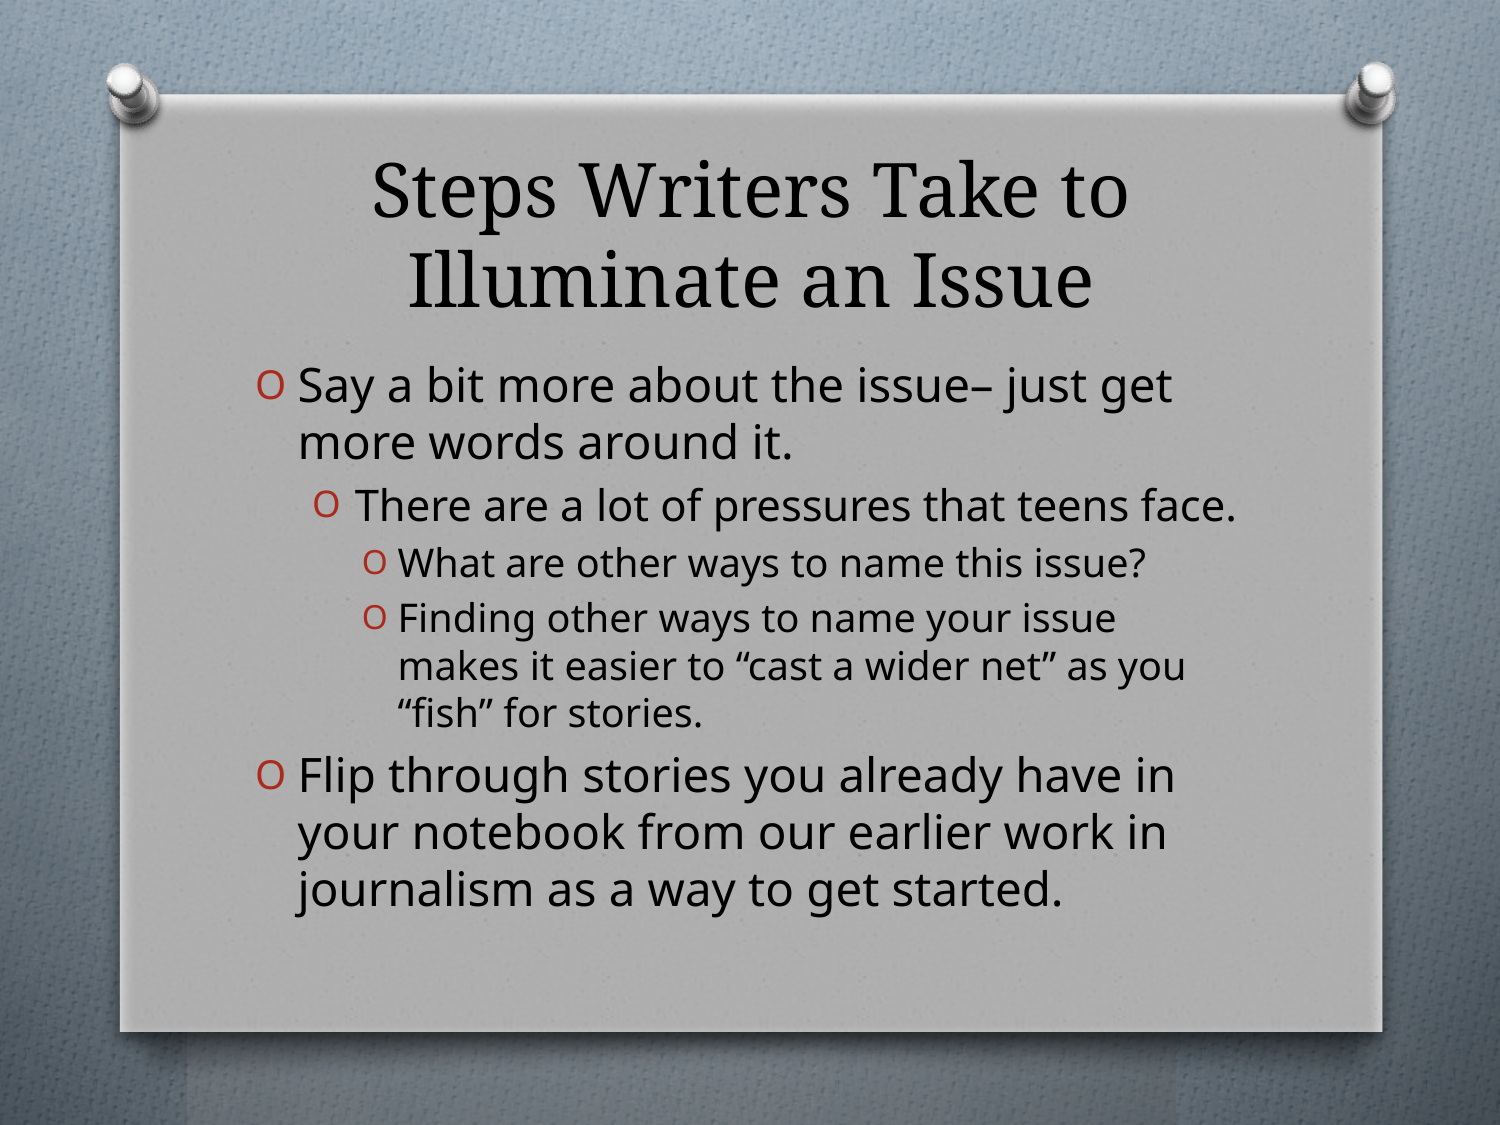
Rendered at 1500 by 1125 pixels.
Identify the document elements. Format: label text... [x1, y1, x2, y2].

list Say a bit more about the issue– just get more words around it. There are a lot of pressures that teens face. What are other ways to name this issue? Finding other ways to name your issue makes it easier to “cast a wider net” as you “fish” for stories. Flip through stories you already have in your notebook from our earlier work in journalism as a way to get started. [240, 347, 1257, 939]
picture [1317, 35, 1439, 156]
picture [75, 29, 198, 153]
title Steps Writers Take to Illuminate an Issue [179, 134, 1323, 332]
